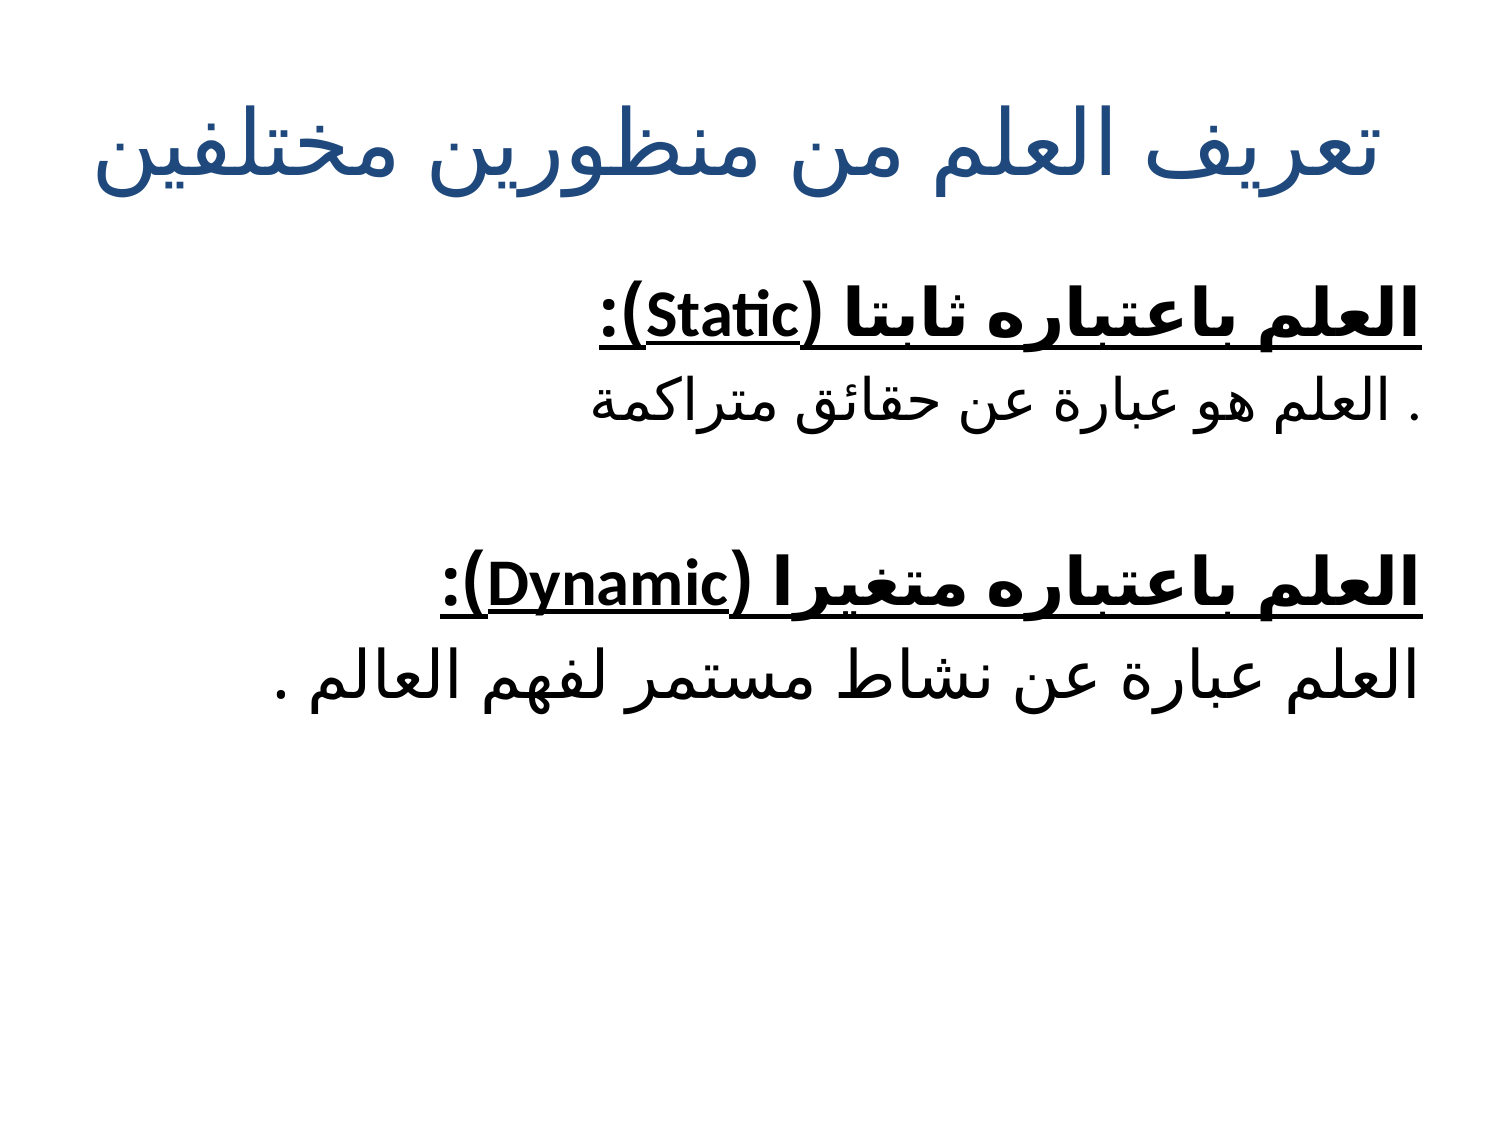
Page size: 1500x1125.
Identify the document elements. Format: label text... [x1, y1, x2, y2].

title تعريف العلم من منظورين مختلفين [75, 45, 1425, 233]
list العلم باعتباره ثابتا (Static): العلم هو عبارة عن حقائق متراكمة . العلم باعتباره متغيرا (Dynamic): العلم عبارة عن نشاط مستمر لفهم العالم . [87, 262, 1438, 1005]
